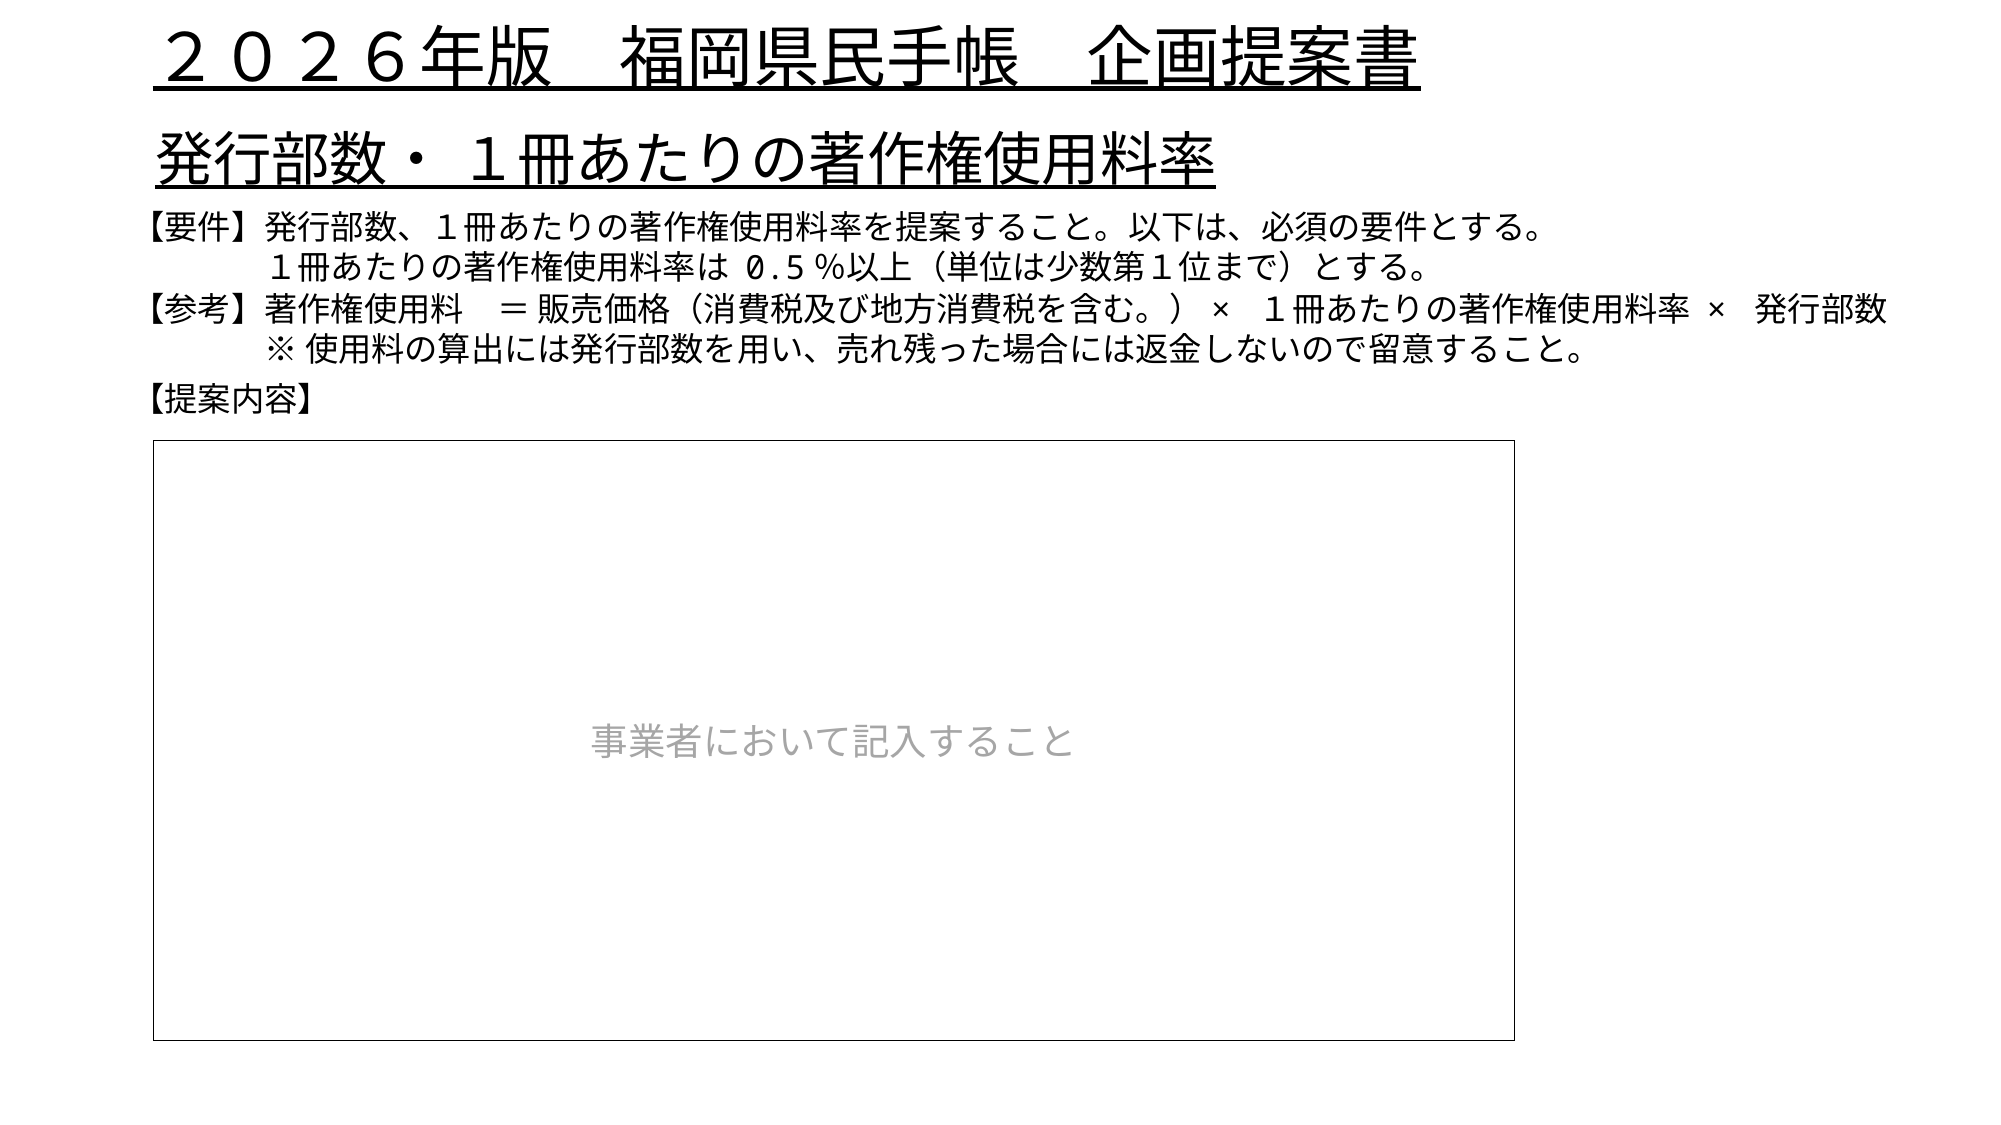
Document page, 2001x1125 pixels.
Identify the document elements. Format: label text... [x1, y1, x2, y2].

text_box 【要件】発行部数、１冊あたりの著作権使用料率を提案すること。以下は、必須の要件とする。 １冊あたりの著作権使用料率は 0.5％以上（単位は少数第１位まで）とする。 [116, 198, 1860, 280]
text_box 【参考】著作権使用料 ＝ 販売価格（消費税及び地方消費税を含む。）× １冊あたりの著作権使用料率 × 発行部数 ※ 使用料の算出には発行部数を用い、売れ残った場合には返金しないので留意すること。 [116, 280, 1987, 375]
subtitle 発行部数・ １冊あたりの著作権使用料率 [140, 129, 1457, 194]
text_box 【提案内容】 [116, 375, 1860, 441]
title ２０２６年版 福岡県民手帳 企画提案書 [137, 11, 1531, 108]
text_box 事業者において記入すること [153, 440, 1515, 1041]
